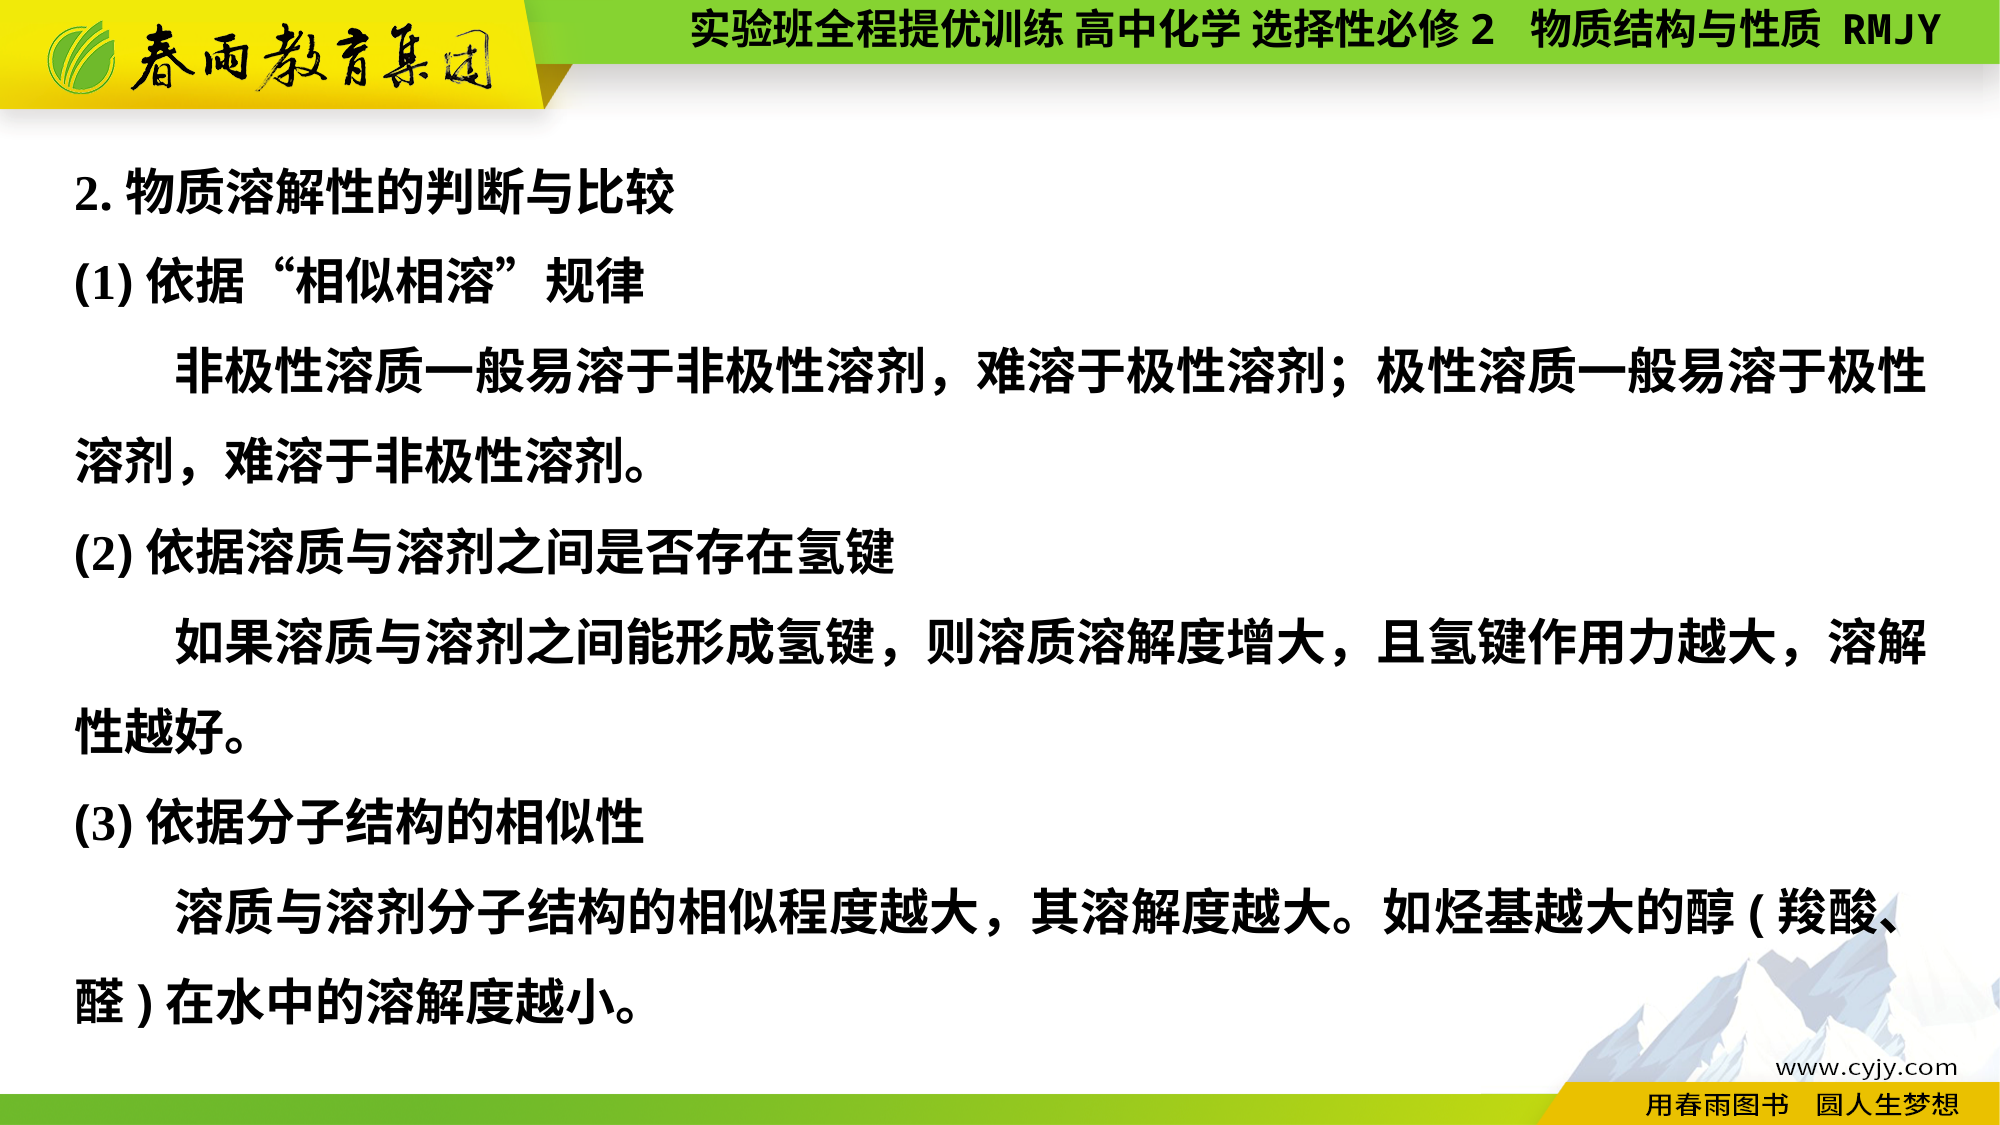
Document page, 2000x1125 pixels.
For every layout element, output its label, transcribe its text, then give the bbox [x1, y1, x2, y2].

picture [0, 0, 2000, 1125]
list 2.物质溶解性的判断与比较 (1)依据“相似相溶”规律 非极性溶质一般易溶于非极性溶剂，难溶于极性溶剂；极性溶质一般易溶于极性溶剂，难溶于非极性溶剂。 (2)依据溶质与溶剂之间是否存在氢键 如果溶质与溶剂之间能形成氢键，则溶质溶解度增大，且氢键作用力越大，溶解性越好。 (3)依据分子结构的相似性 溶质与溶剂分子结构的相似程度越大，其溶解度越大。如烃基越大的醇(羧酸、醛)在水中的溶解度越小。 [59, 122, 1944, 1035]
